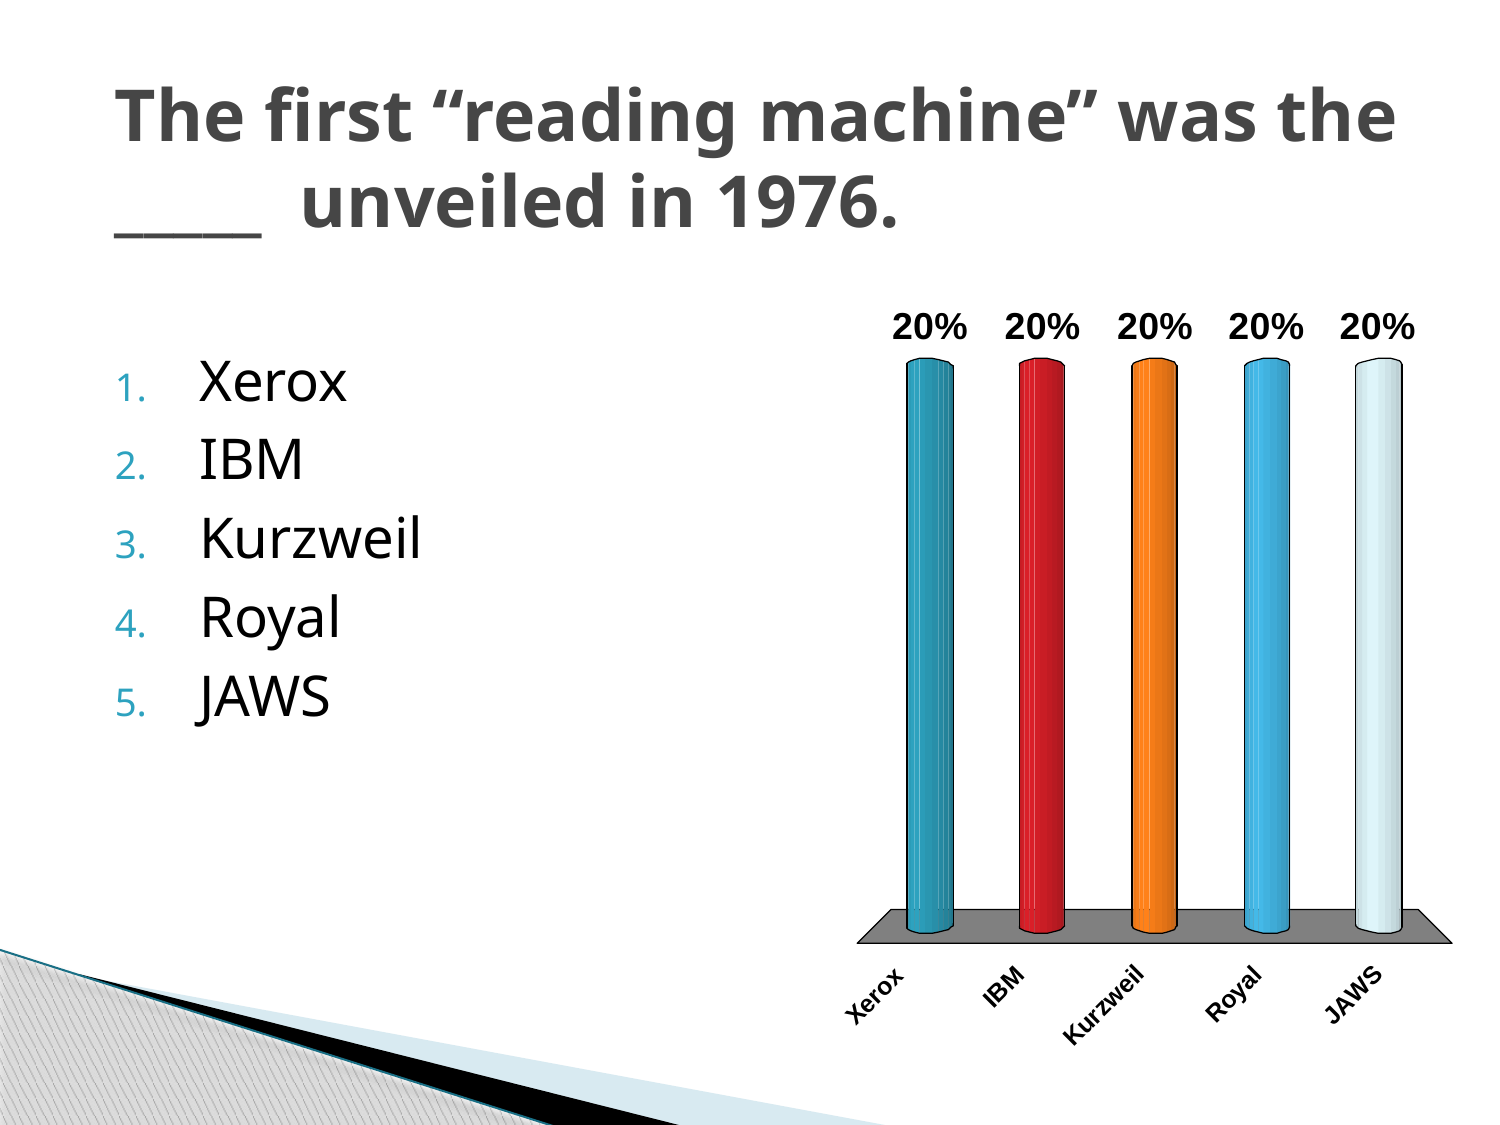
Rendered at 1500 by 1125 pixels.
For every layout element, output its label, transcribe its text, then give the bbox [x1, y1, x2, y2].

list Xerox IBM Kurzweil Royal JAWS [99, 337, 733, 1030]
title The first “reading machine” was the _____ unveiled in 1976. [99, 62, 1450, 250]
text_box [739, 270, 1490, 1115]
